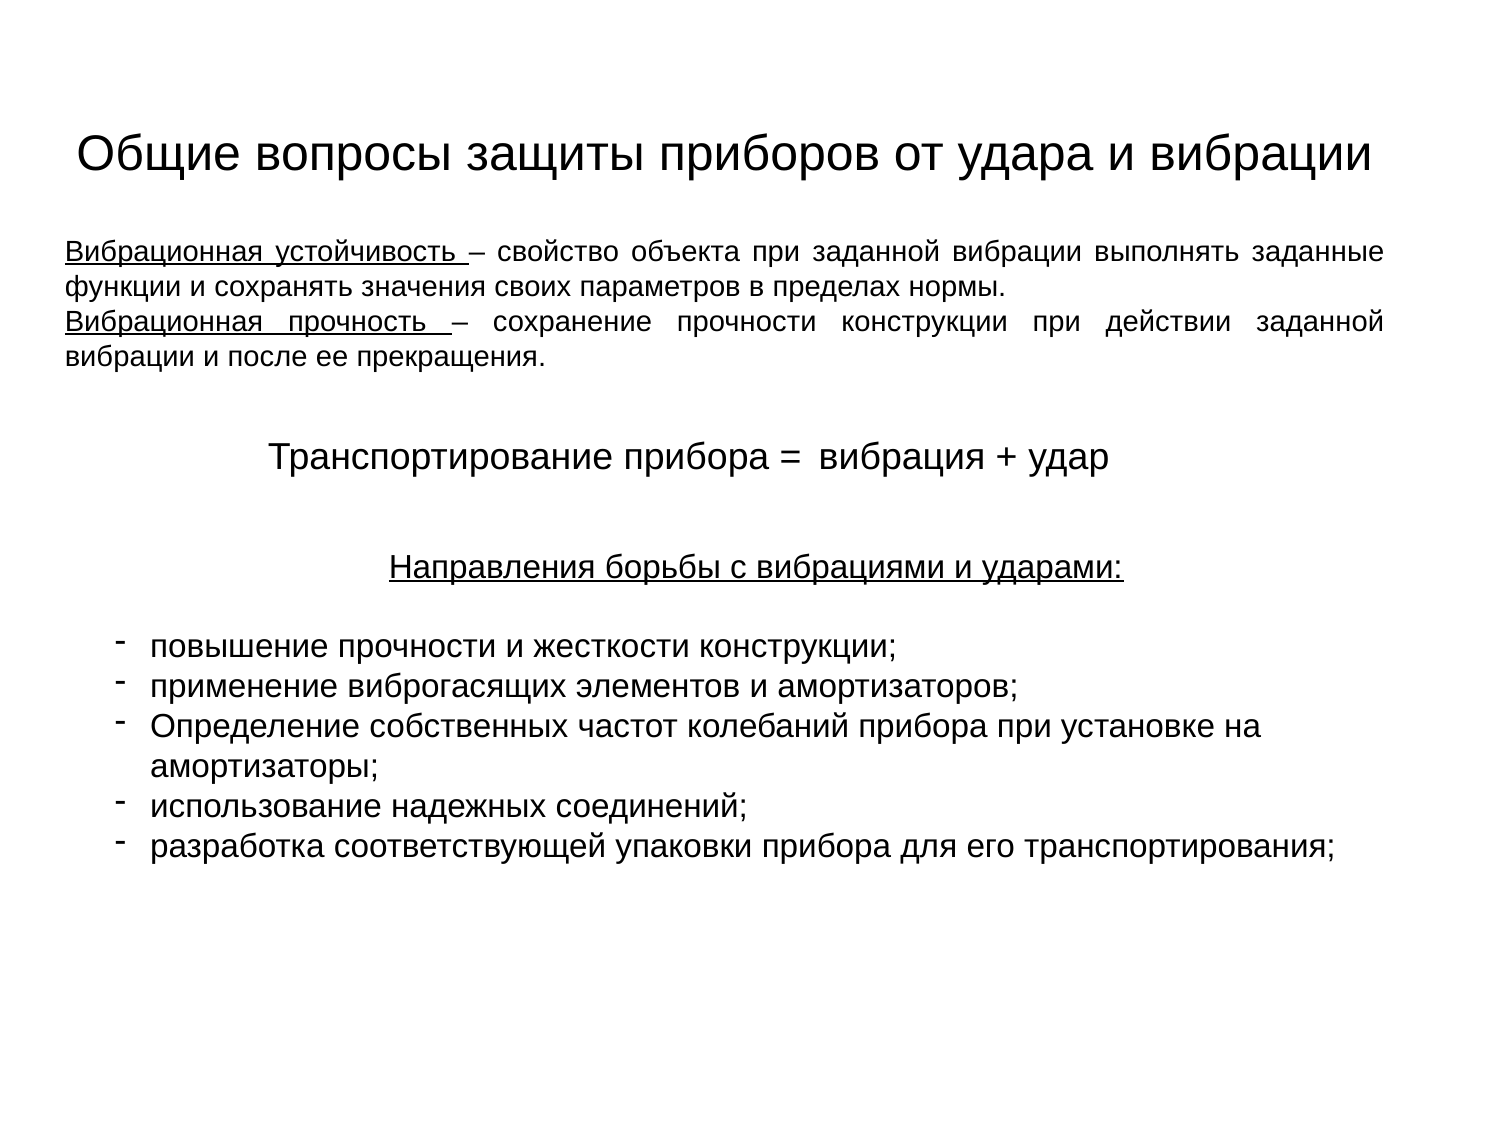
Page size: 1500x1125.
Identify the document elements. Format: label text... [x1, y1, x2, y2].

text_box вибрация + удар [803, 424, 1125, 485]
text_box Общие вопросы защиты приборов от удара и вибрации [37, 74, 1413, 225]
text_box Направления борьбы с вибрациями и ударами: повышение прочности и жесткости конструкции; применение виброгасящих элементов и амортизаторов; Определение собственных частот колебаний прибора при установке на амортизаторы; использование надежных соединений; разработка соответствующей упаковки прибора для его транспортирования; [99, 537, 1413, 872]
text_box Вибрационная устойчивость – свойство объекта при заданной вибрации выполнять заданные функции и сохранять значения своих параметров в пределах нормы. Вибрационная прочность – сохранение прочности конструкции при действии заданной вибрации и после ее прекращения. [49, 224, 1400, 380]
text_box Транспортирование прибора = [253, 424, 803, 485]
